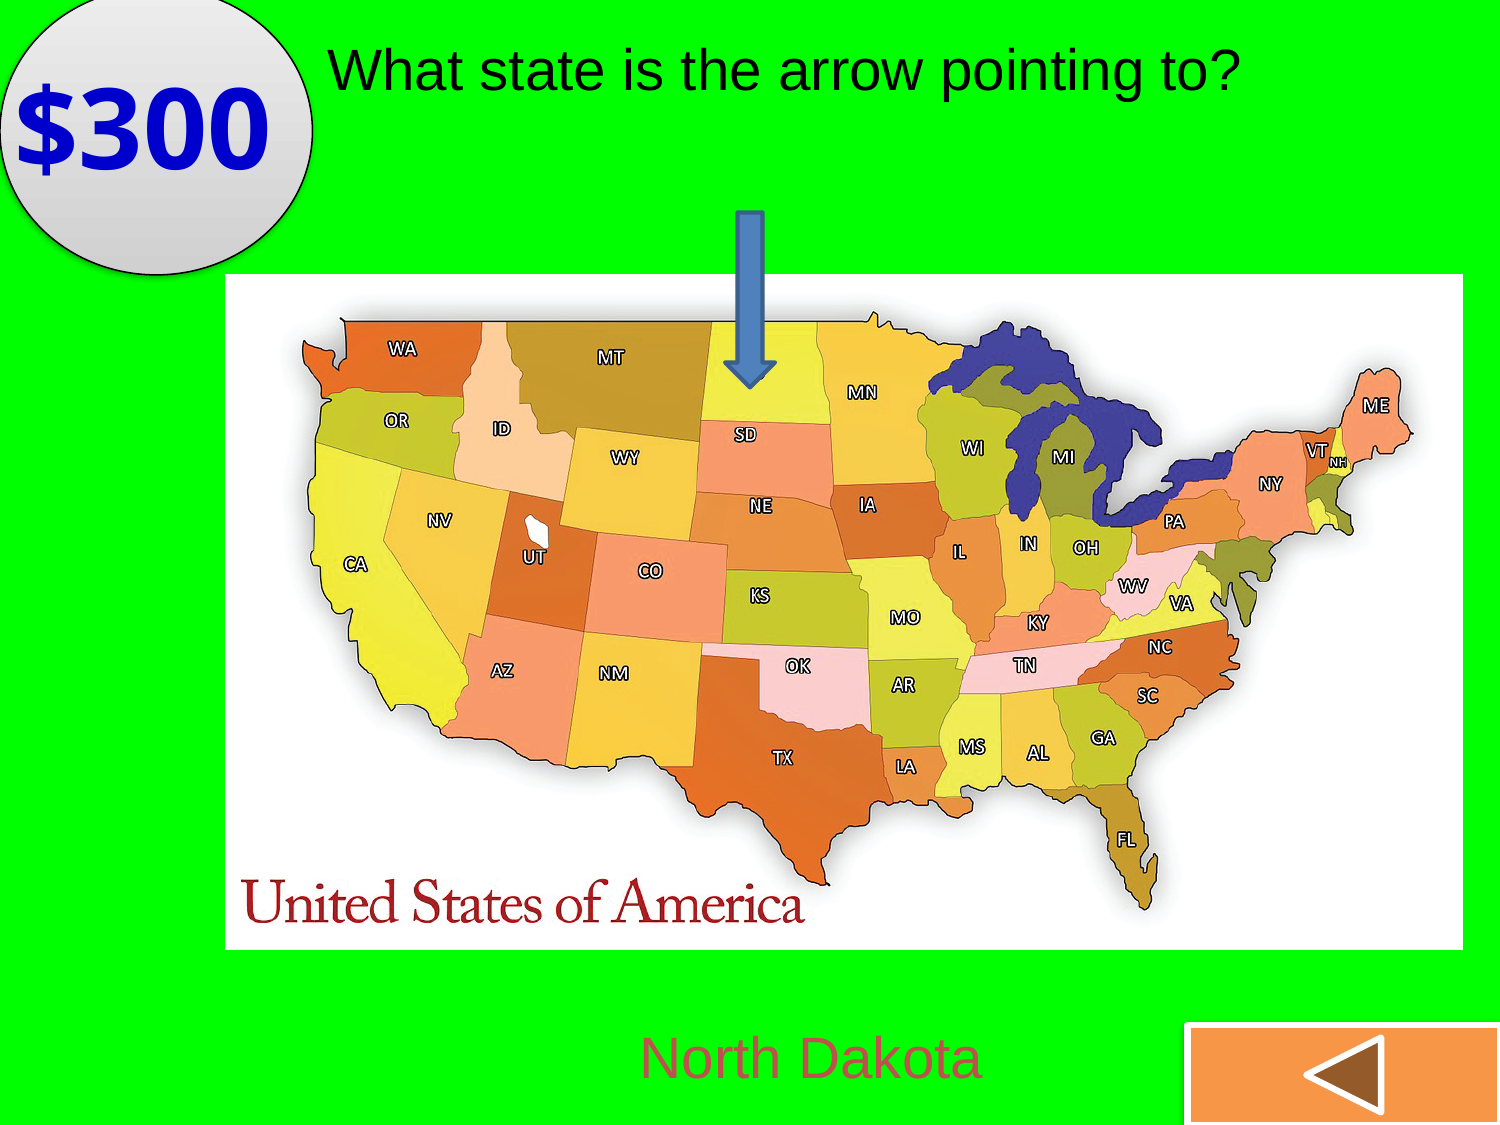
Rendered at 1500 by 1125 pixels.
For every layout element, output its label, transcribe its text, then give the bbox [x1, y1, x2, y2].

text_box $300 [0, 49, 1425, 200]
text_box [27, 0, 286, 49]
text_box North Dakota [624, 1012, 1100, 1098]
text_box What state is the arrow pointing to? [312, 24, 1488, 110]
text_box [1184, 1022, 1500, 1125]
picture [224, 274, 1463, 951]
text_box [18, 200, 295, 276]
text_box [735, 210, 765, 273]
